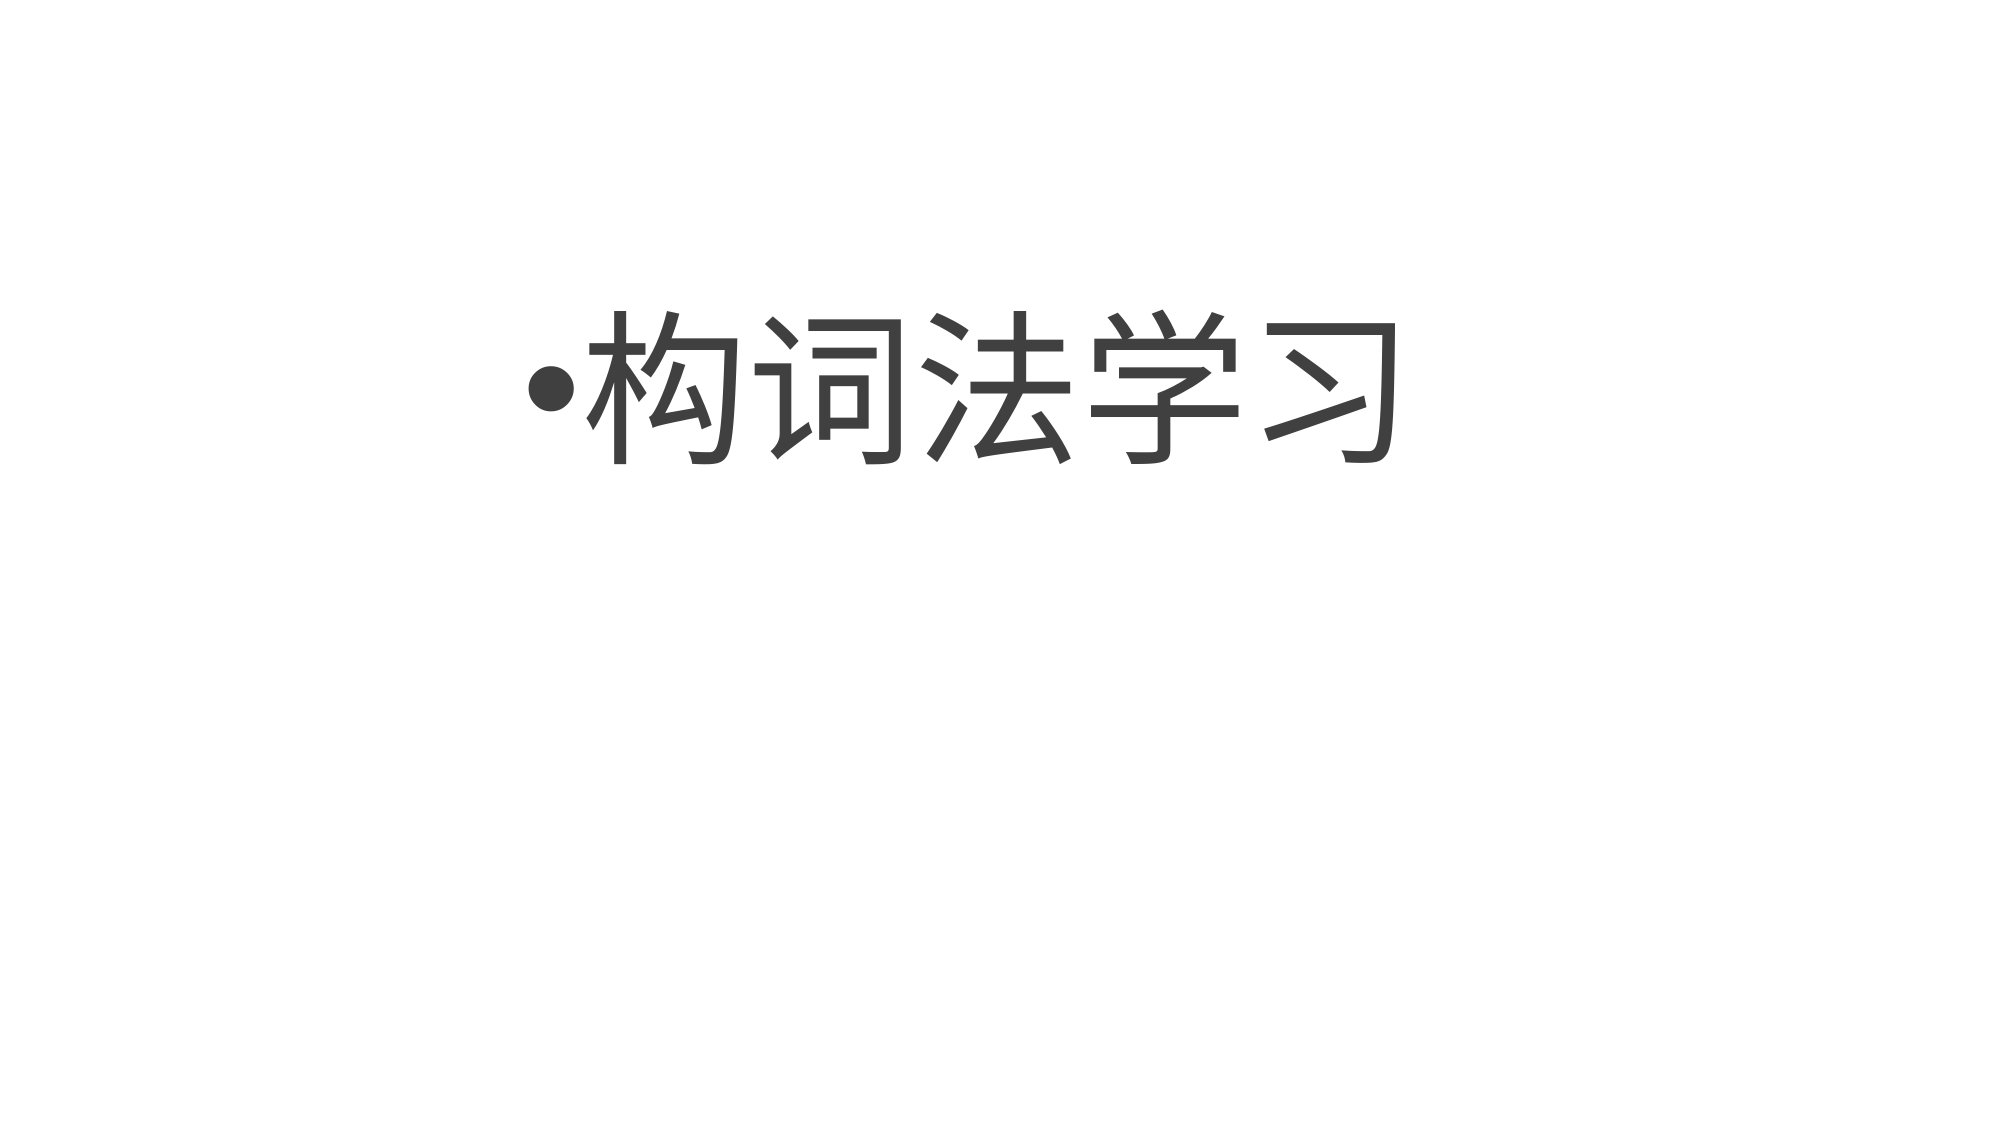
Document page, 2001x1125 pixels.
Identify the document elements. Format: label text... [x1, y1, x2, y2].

list 构词法学习 [106, 299, 1832, 1014]
